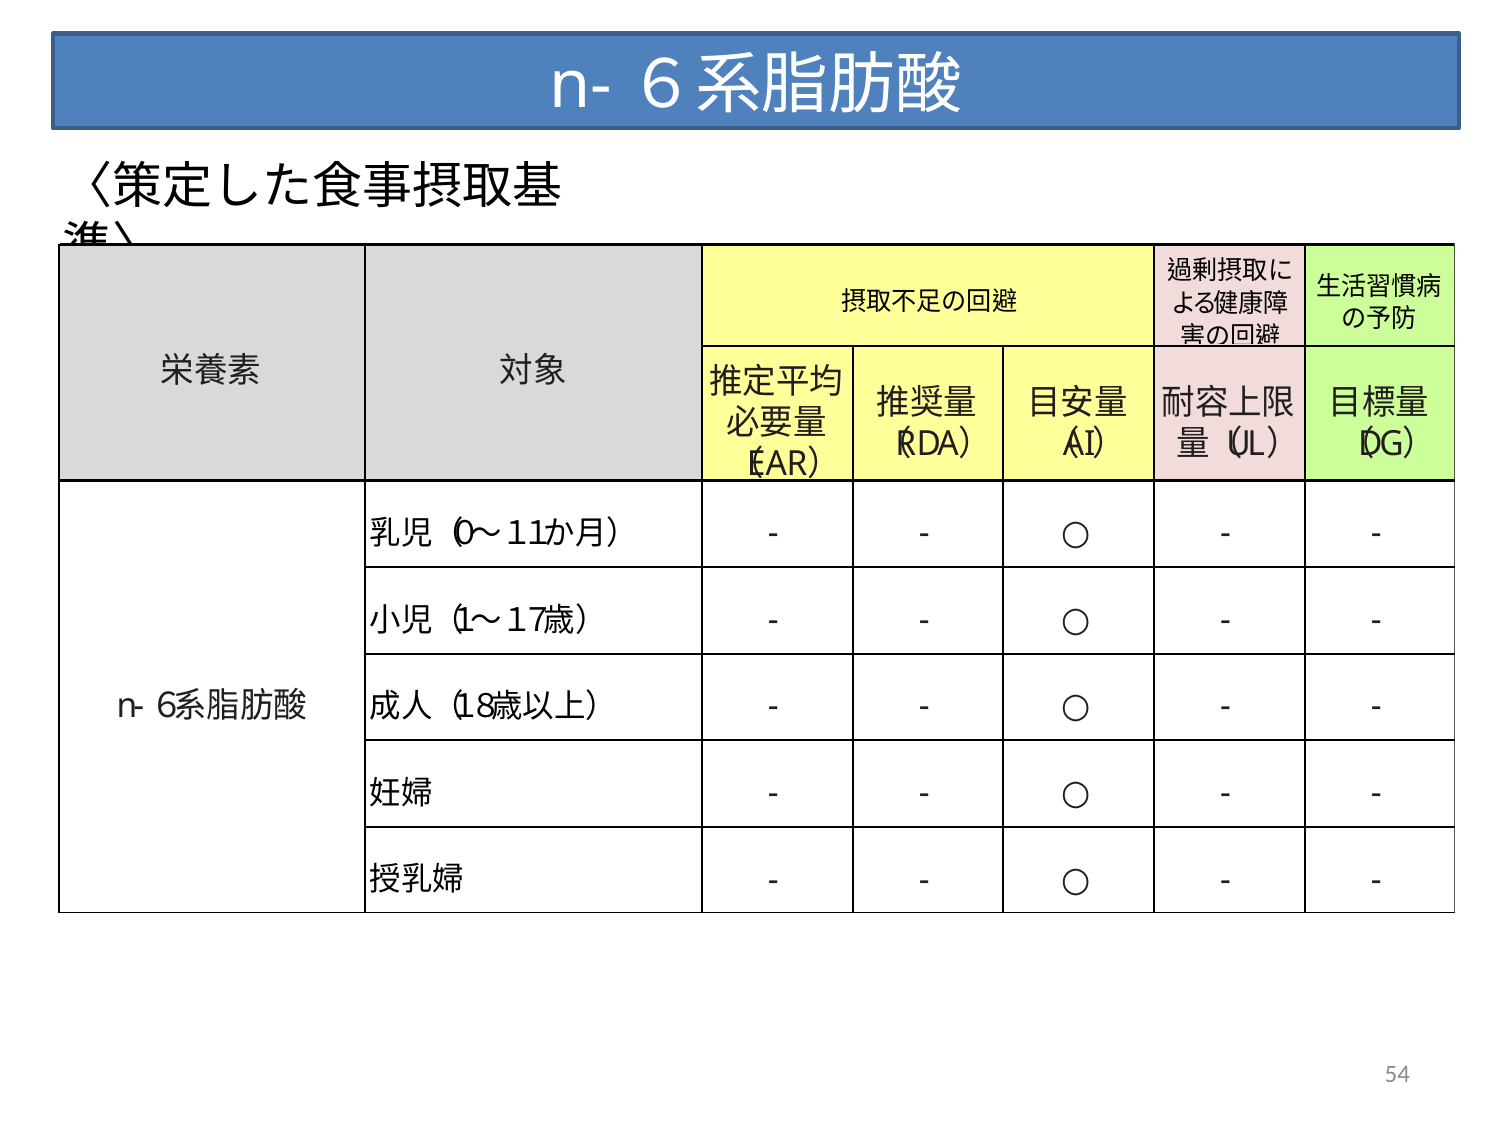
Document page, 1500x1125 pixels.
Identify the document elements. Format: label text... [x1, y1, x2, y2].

text_box 〈策定した食事摂取基準〉 [47, 146, 651, 282]
slide_number 54 [1074, 1042, 1425, 1103]
picture [57, 243, 1459, 918]
text_box n-６系脂肪酸 [51, 31, 1461, 130]
